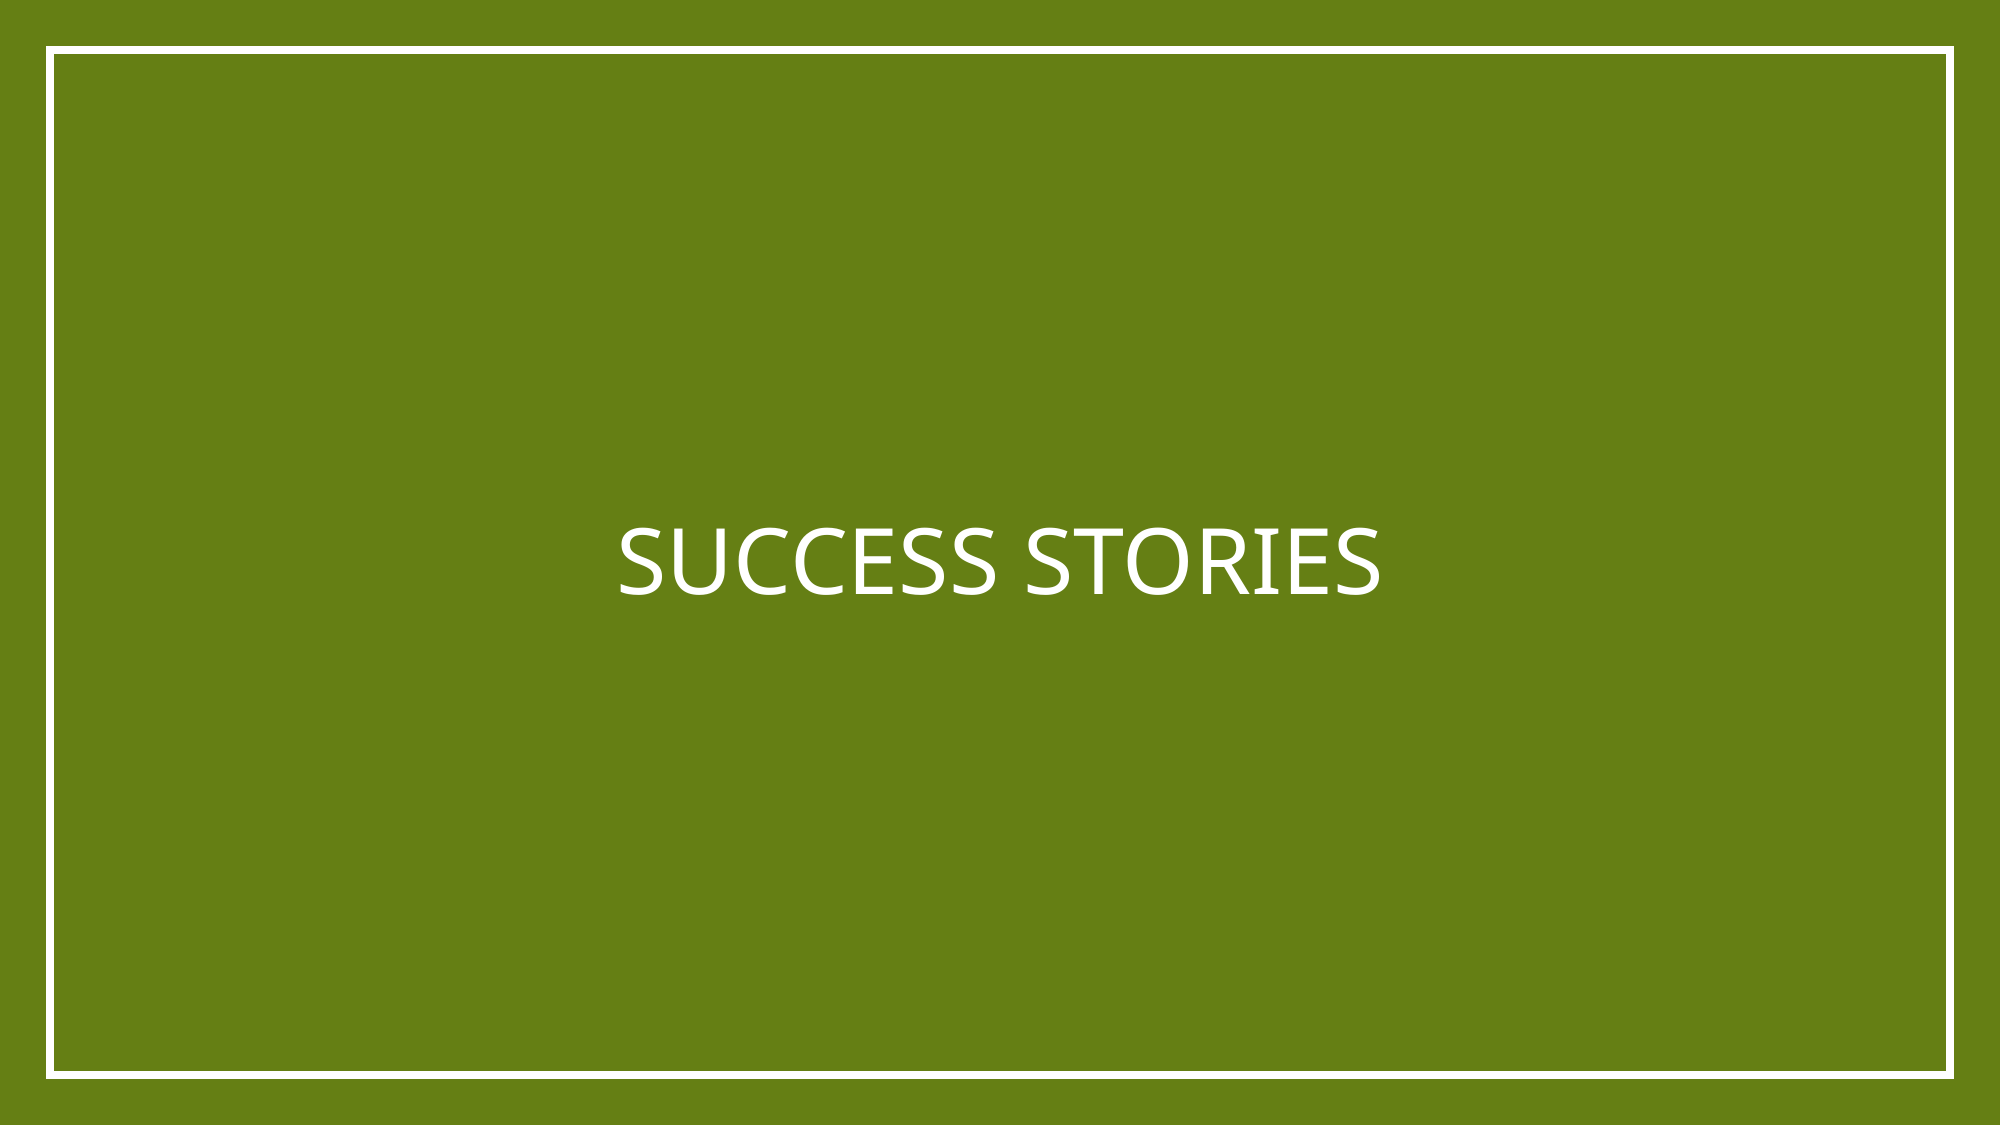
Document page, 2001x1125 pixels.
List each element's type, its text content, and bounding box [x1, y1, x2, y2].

title Success stories [137, 253, 1863, 622]
